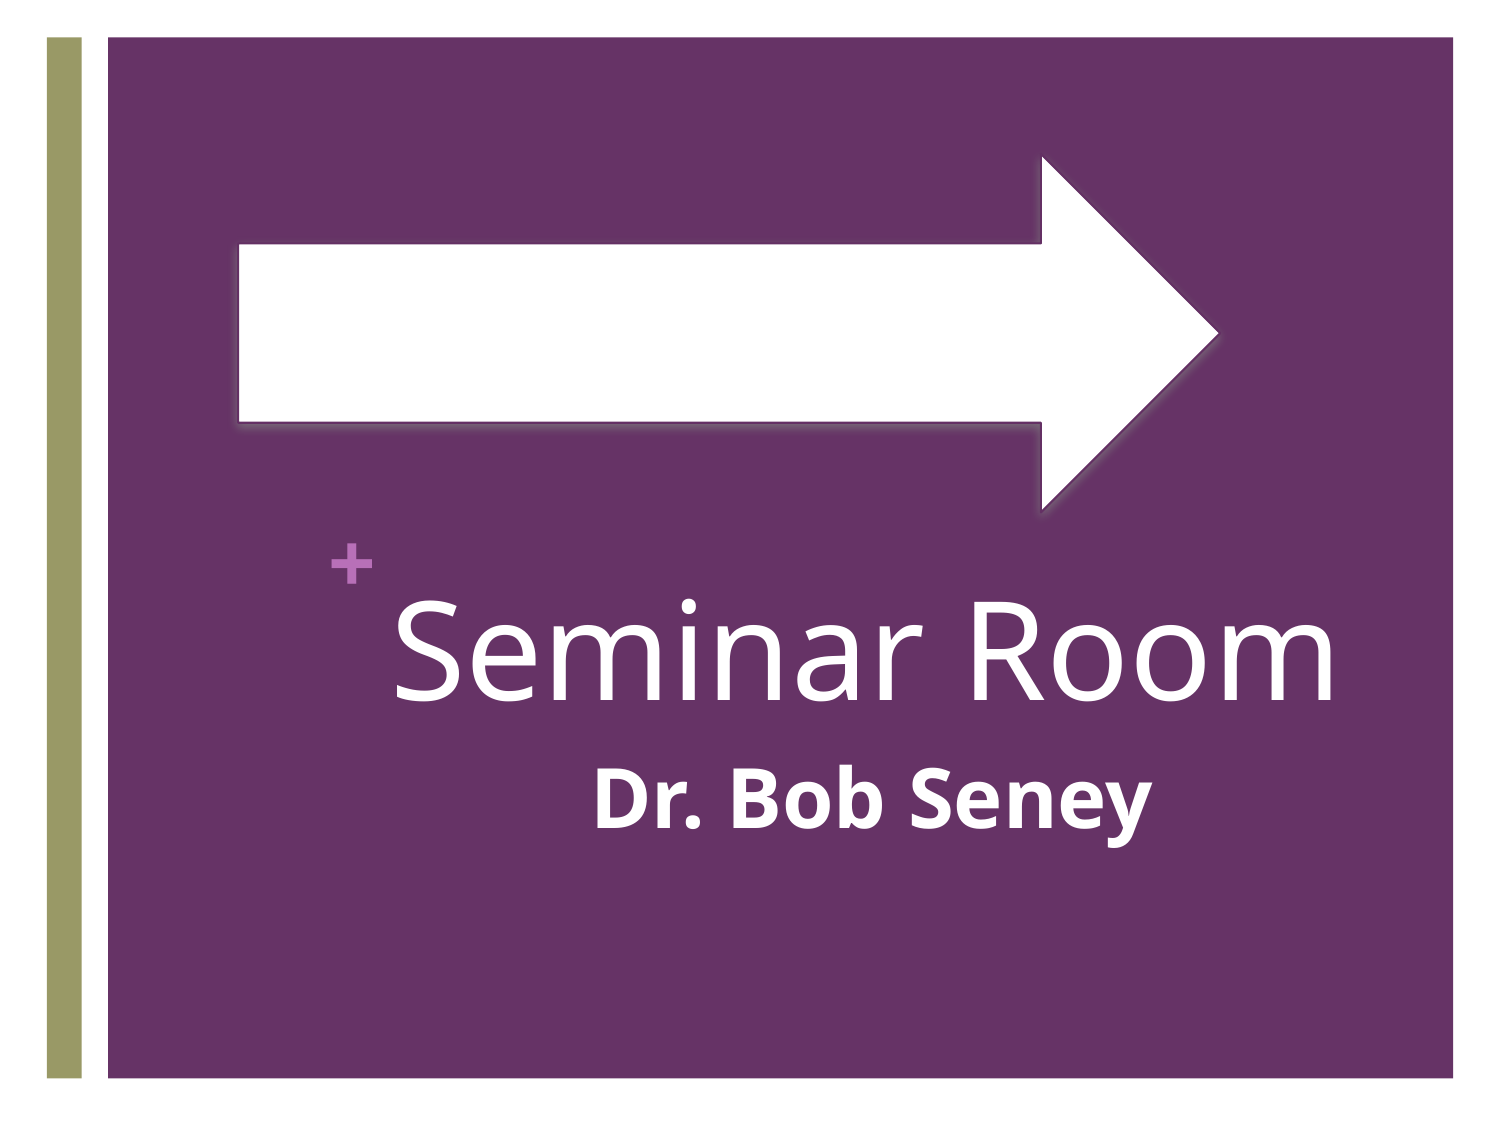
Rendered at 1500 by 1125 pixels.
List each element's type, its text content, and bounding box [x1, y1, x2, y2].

list Dr. Bob Seney [575, 737, 1500, 984]
title Seminar Room [375, 512, 1439, 736]
text_box [237, 152, 1221, 514]
